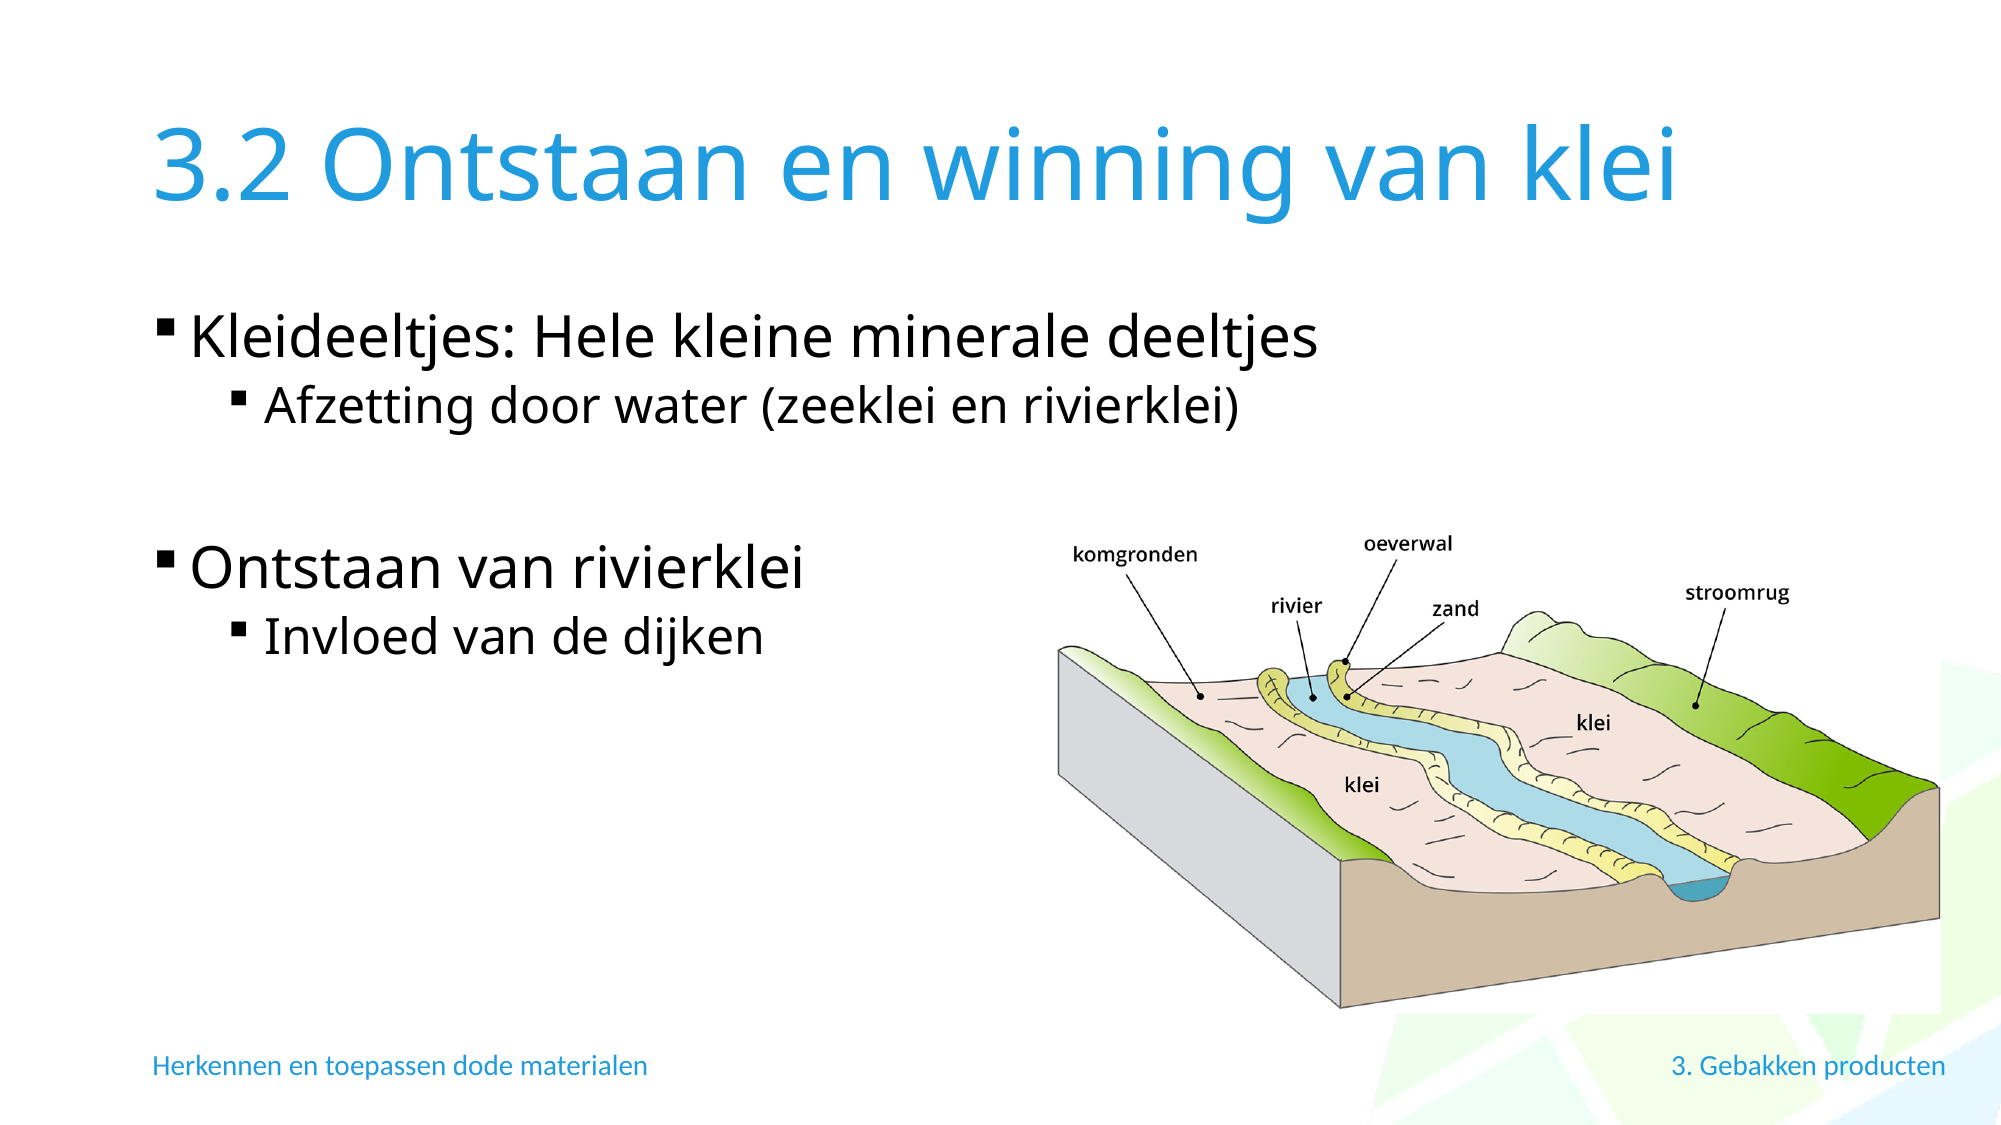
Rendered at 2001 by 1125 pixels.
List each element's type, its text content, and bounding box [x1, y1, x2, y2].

list 3. Gebakken producten [1412, 1042, 1962, 1103]
list Kleideeltjes: Hele kleine minerale deeltjes Afzetting door water (zeeklei en rivierklei) Ontstaan van rivierklei Invloed van de dijken [137, 299, 1863, 1014]
title 3.2 Ontstaan en winning van klei [137, 59, 1863, 278]
list Herkennen en toepassen dode materialen [137, 1042, 765, 1125]
picture [1057, 524, 1941, 1014]
